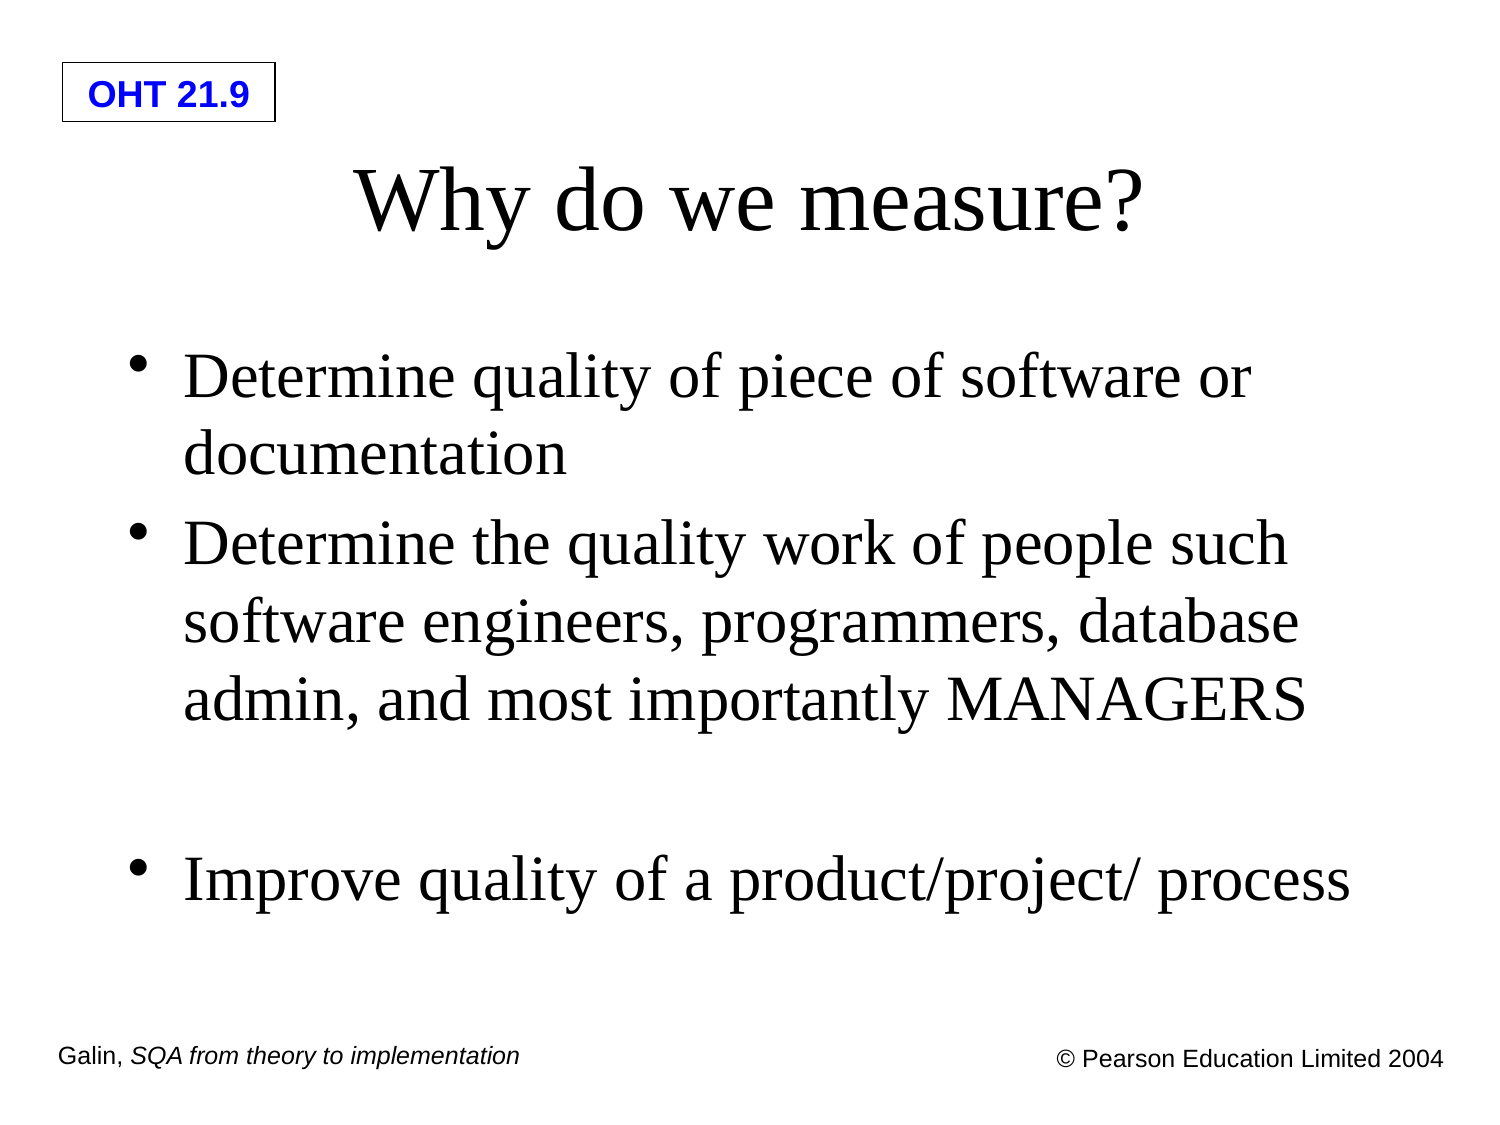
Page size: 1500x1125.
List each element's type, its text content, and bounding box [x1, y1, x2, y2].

title Why do we measure? [112, 99, 1388, 288]
list Determine quality of piece of software or documentation Determine the quality work of people such software engineers, programmers, database admin, and most importantly MANAGERS Improve quality of a product/project/ process [112, 324, 1388, 1001]
